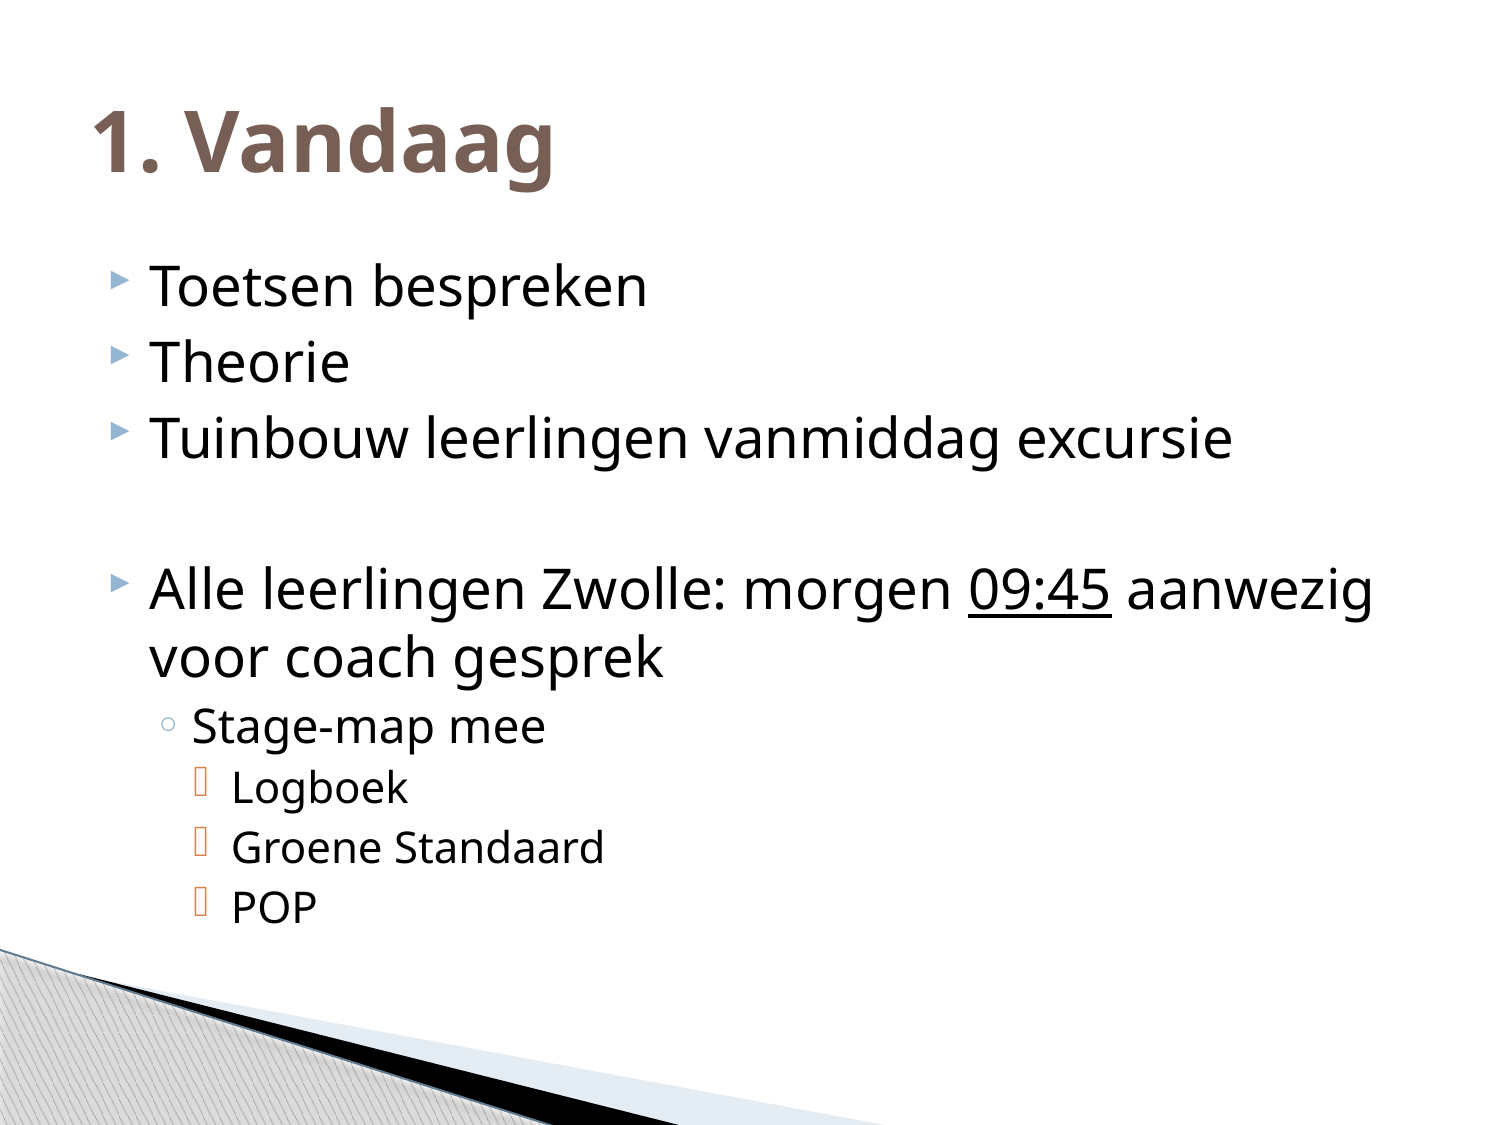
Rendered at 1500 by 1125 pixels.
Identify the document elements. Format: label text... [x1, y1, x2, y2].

title 1. Vandaag [75, 45, 1425, 233]
list Toetsen bespreken Theorie Tuinbouw leerlingen vanmiddag excursie Alle leerlingen Zwolle: morgen 09:45 aanwezig voor coach gesprek Stage-map mee Logboek Groene Standaard POP [75, 243, 1425, 986]
